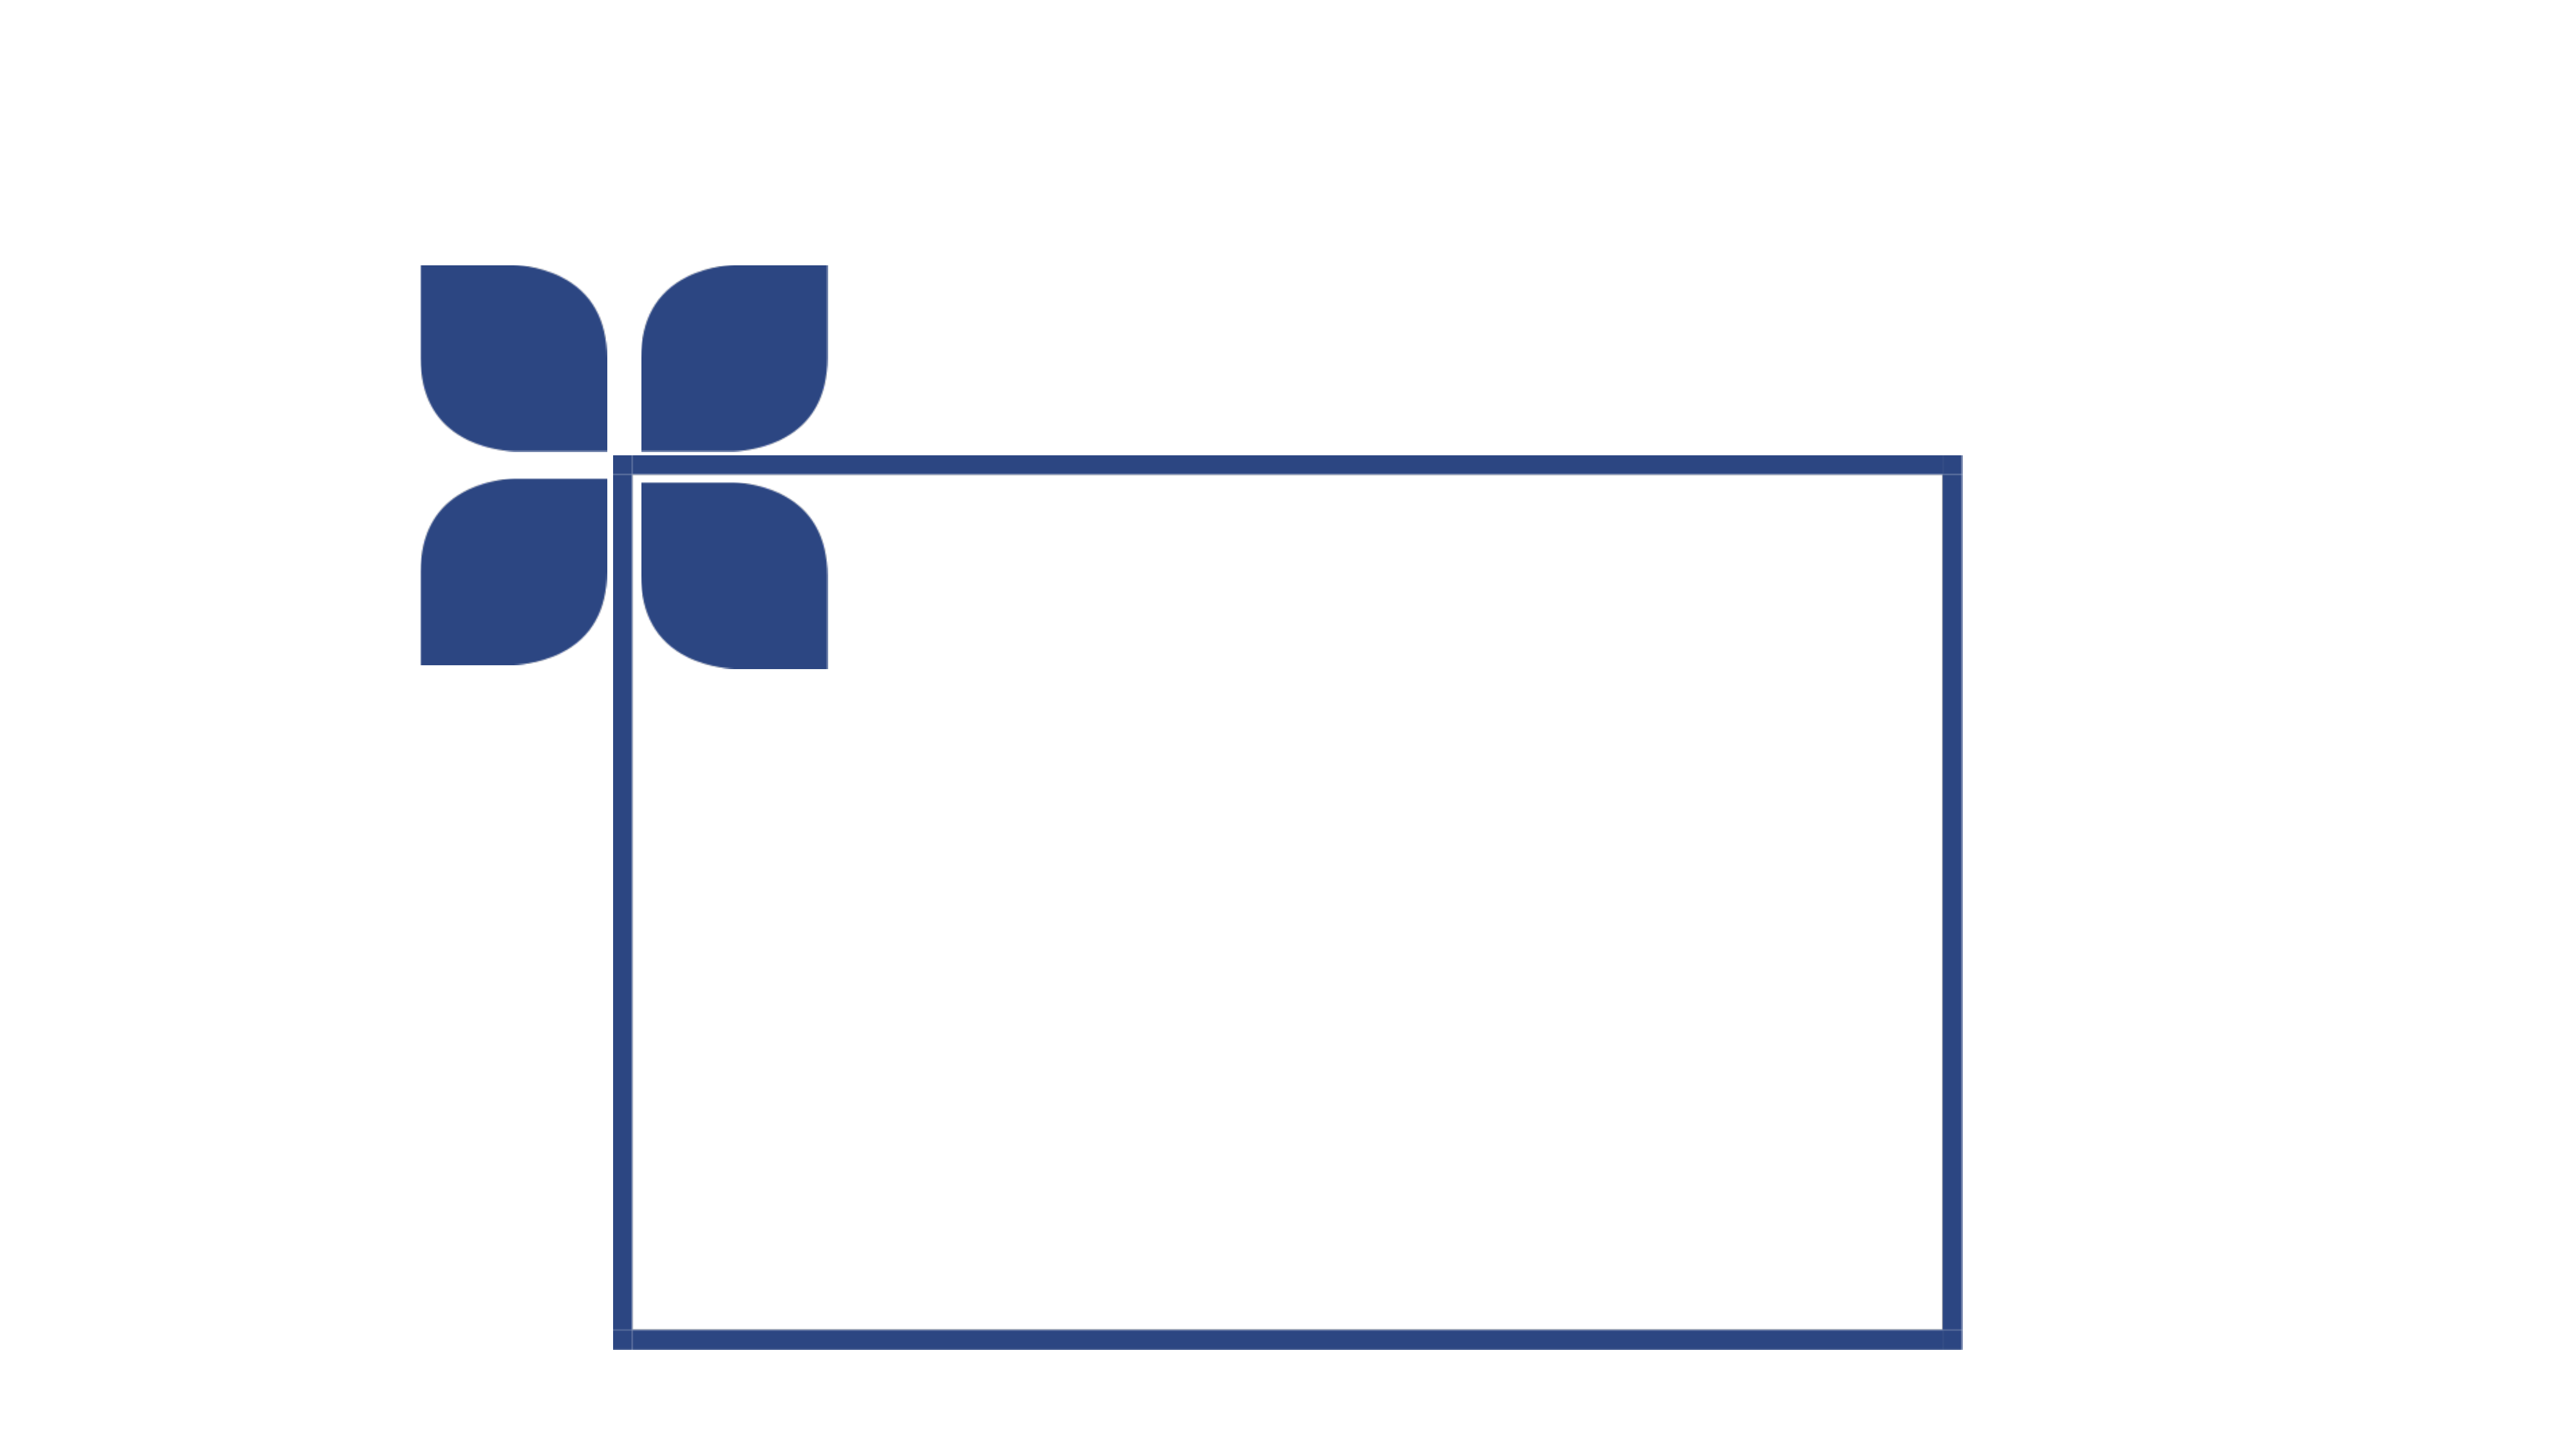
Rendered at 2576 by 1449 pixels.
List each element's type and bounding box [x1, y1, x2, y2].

picture [421, 265, 607, 452]
picture [421, 478, 607, 665]
picture [613, 455, 1963, 1350]
picture [641, 265, 829, 452]
